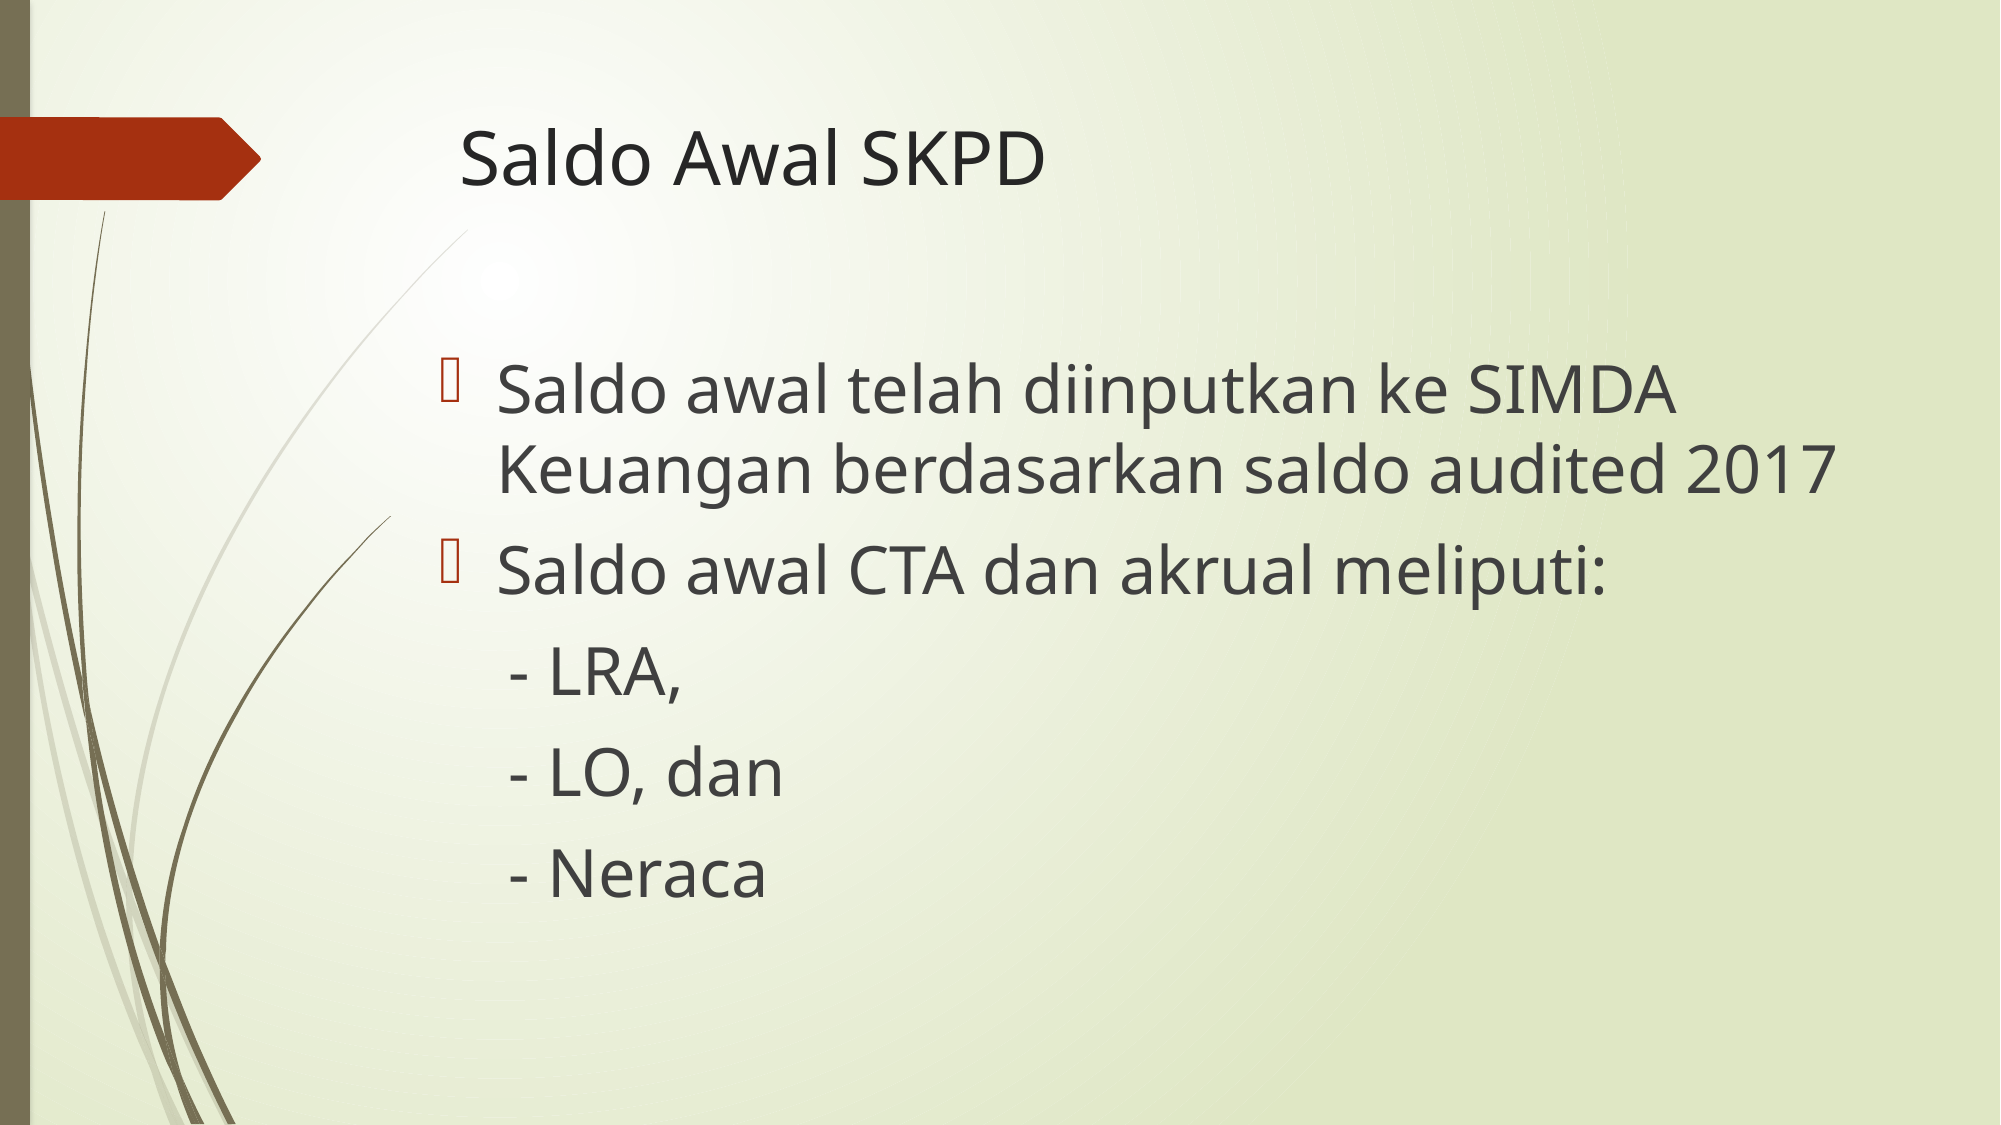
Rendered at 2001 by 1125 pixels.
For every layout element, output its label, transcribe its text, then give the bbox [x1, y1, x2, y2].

title Saldo Awal SKPD [425, 102, 1888, 313]
list Saldo awal telah diinputkan ke SIMDA Keuangan berdasarkan saldo audited 2017 Saldo awal CTA dan akrual meliputi: - LRA, - LO, dan - Neraca [424, 339, 1888, 1073]
